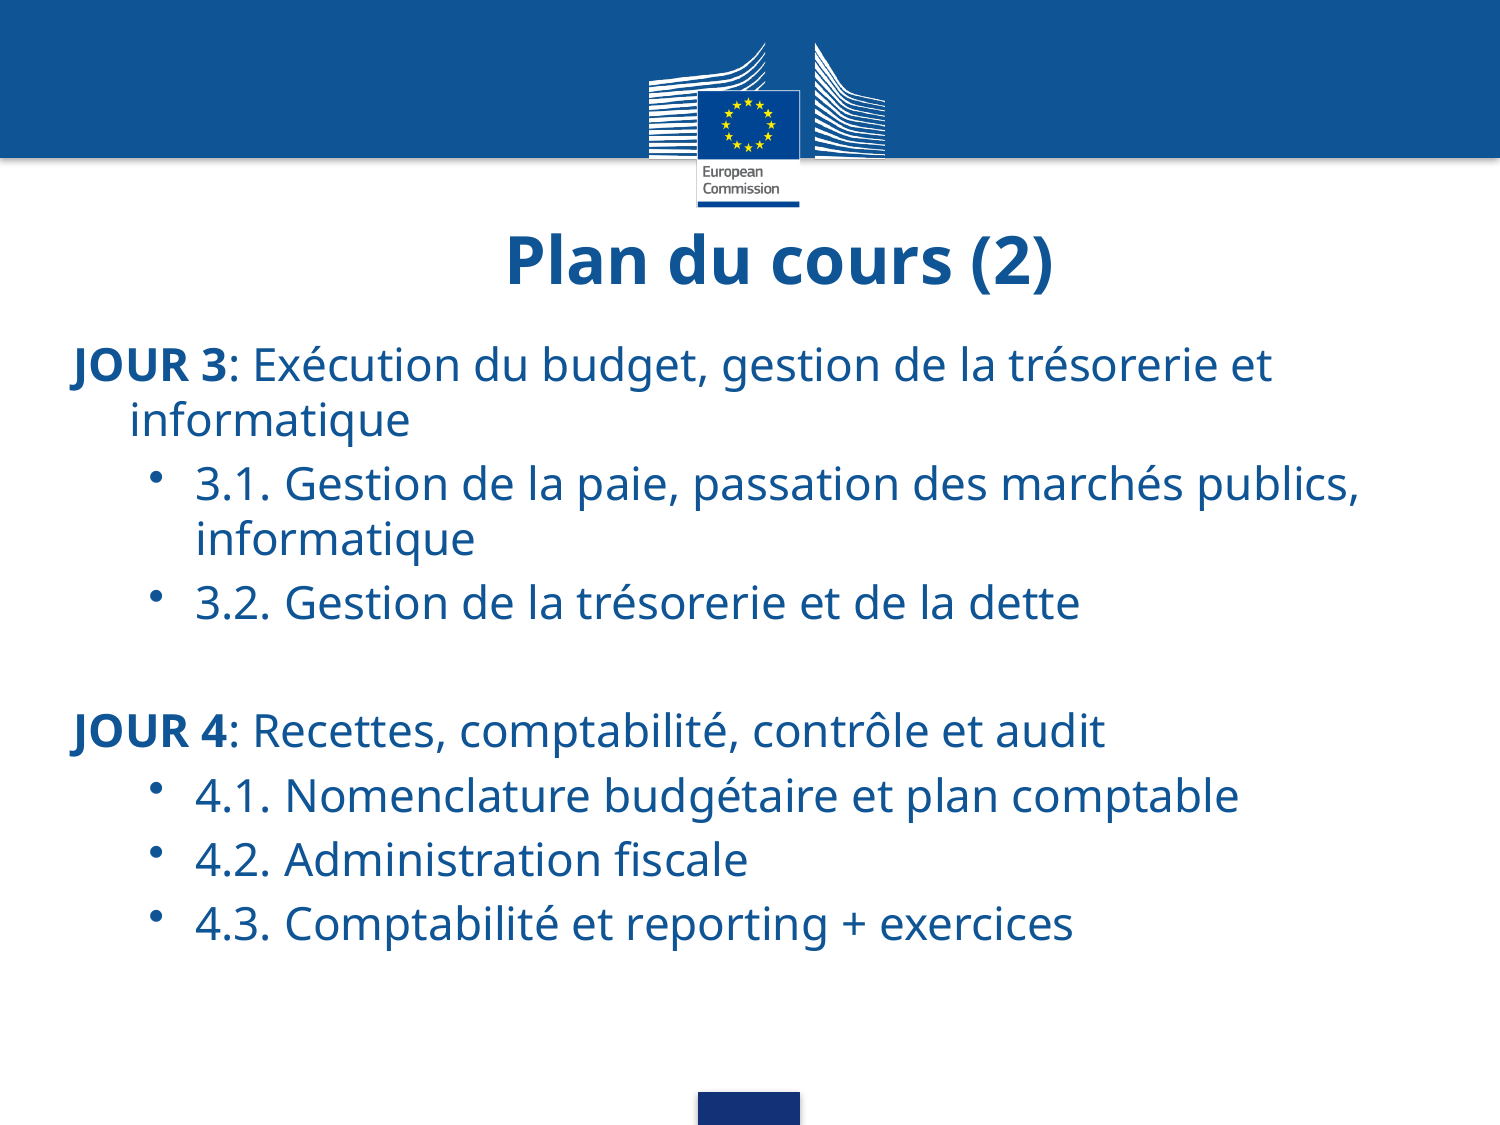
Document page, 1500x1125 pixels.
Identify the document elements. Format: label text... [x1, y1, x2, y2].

list JOUR 3: Exécution du budget, gestion de la trésorerie et informatique 3.1. Gestion de la paie, passation des marchés publics, informatique 3.2. Gestion de la trésorerie et de la dette JOUR 4: Recettes, comptabilité, contrôle et audit 4.1. Nomenclature budgétaire et plan comptable 4.2. Administration fiscale 4.3. Comptabilité et reporting + exercices [58, 352, 1454, 1079]
title Plan du cours (2) [0, 163, 1500, 352]
picture [649, 42, 885, 163]
